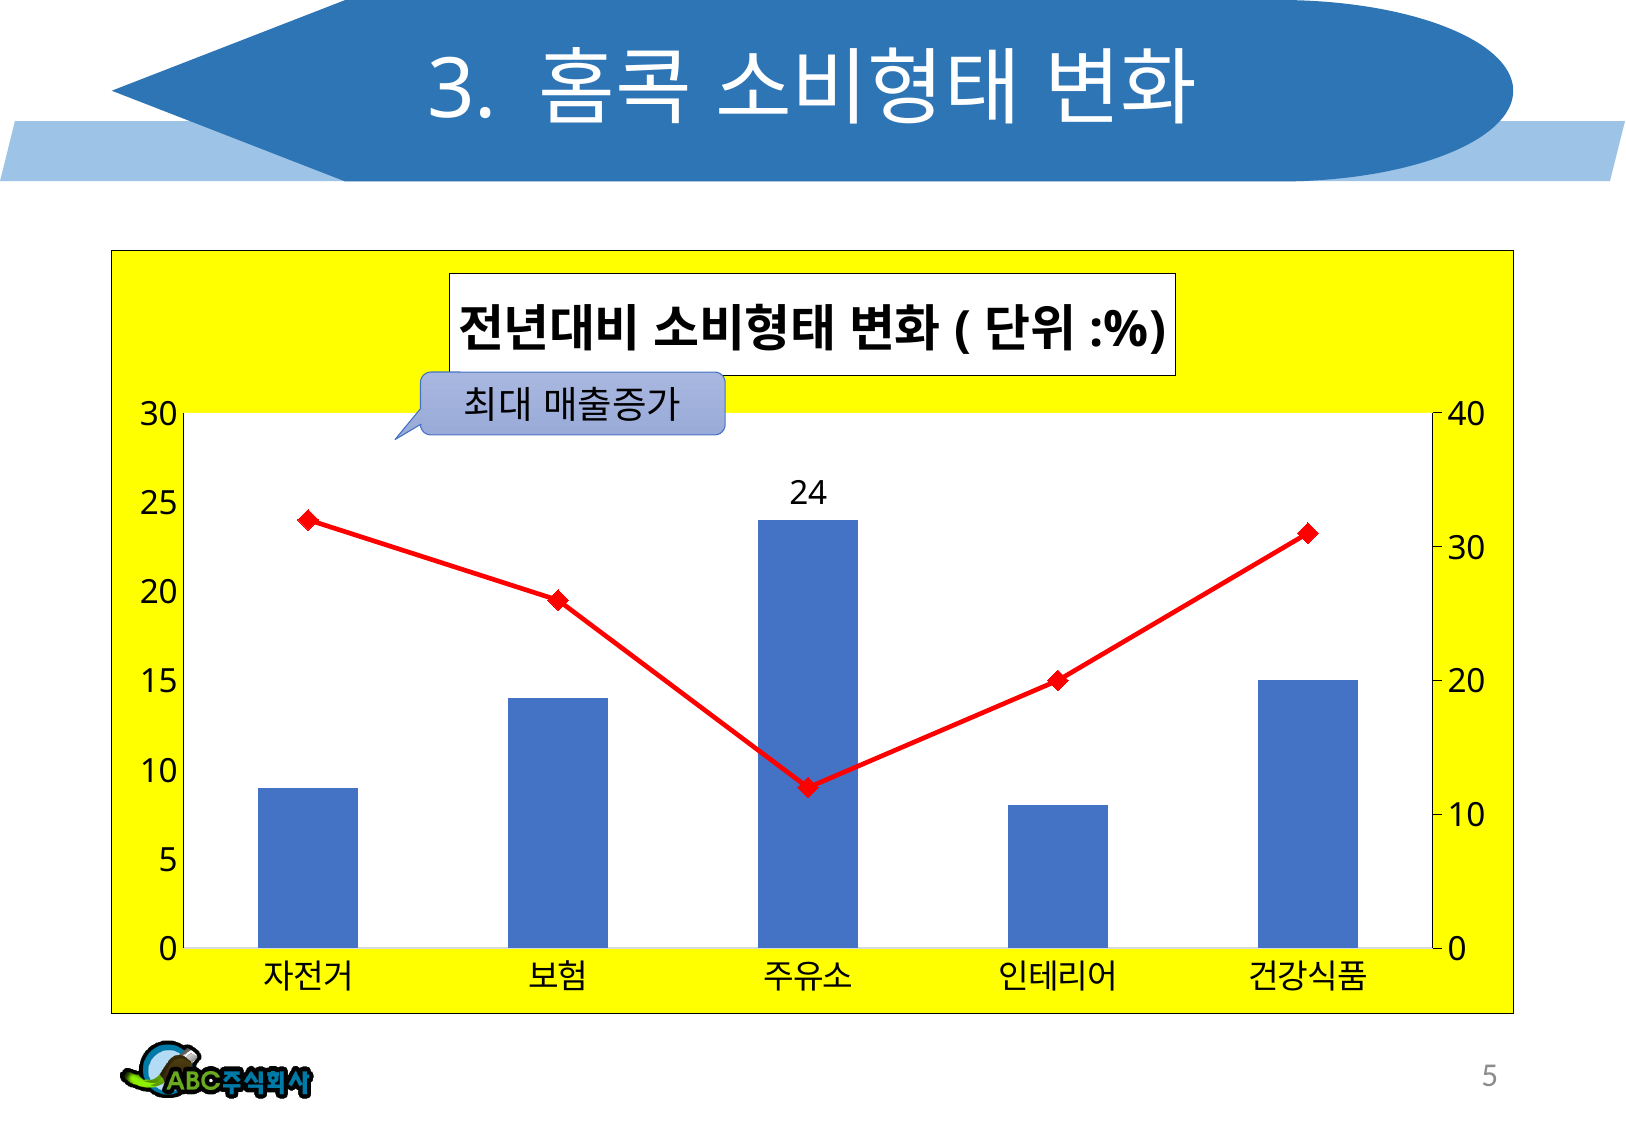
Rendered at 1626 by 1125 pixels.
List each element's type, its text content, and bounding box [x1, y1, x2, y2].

picture [111, 1034, 319, 1103]
title 3. 홈콕 소비형태 변화 [0, 0, 1625, 182]
chart [111, 250, 1514, 1014]
slide_number 5 [1147, 1042, 1514, 1103]
